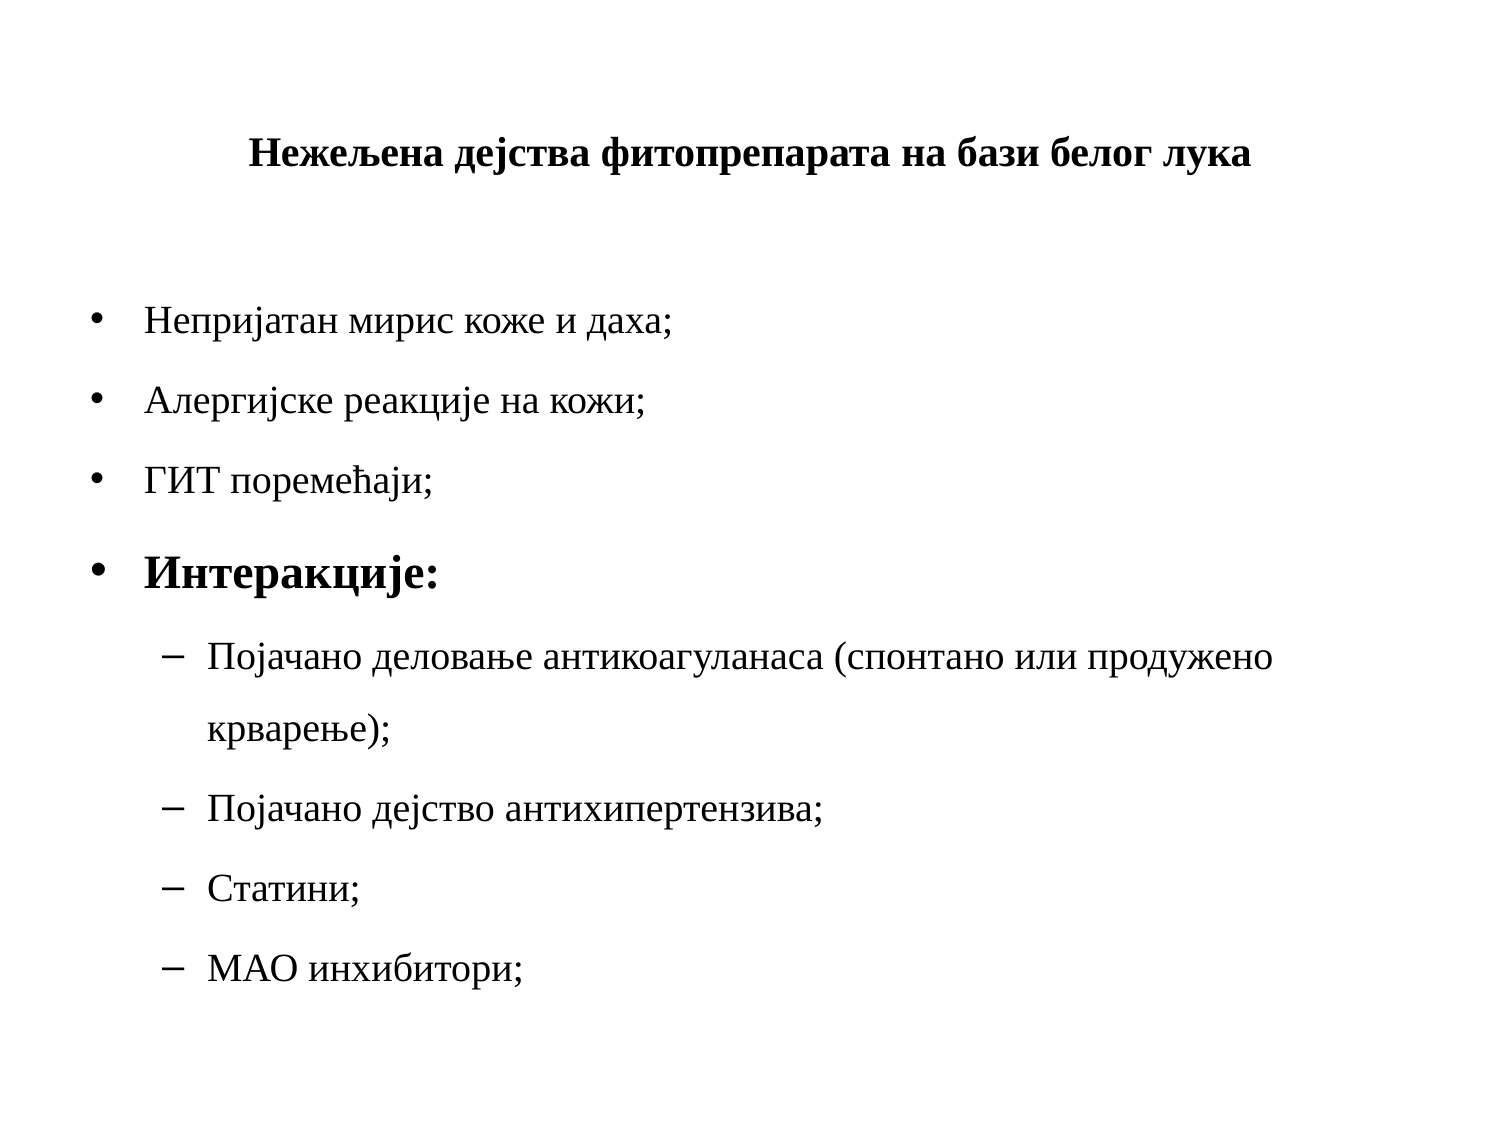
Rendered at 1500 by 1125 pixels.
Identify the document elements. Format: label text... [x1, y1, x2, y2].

title Нежељена дејства фитопрепарата на бази белог лука [75, 45, 1425, 233]
list Непријатан мирис коже и даха; Алергијске реакције на кожи; ГИТ поремећаји; Интеракције: Појачано деловање антикоагуланаса (спонтано или продужено крварење); Појачано дејство антихипертензива; Статини; МАО инхибитори; [75, 262, 1425, 1005]
